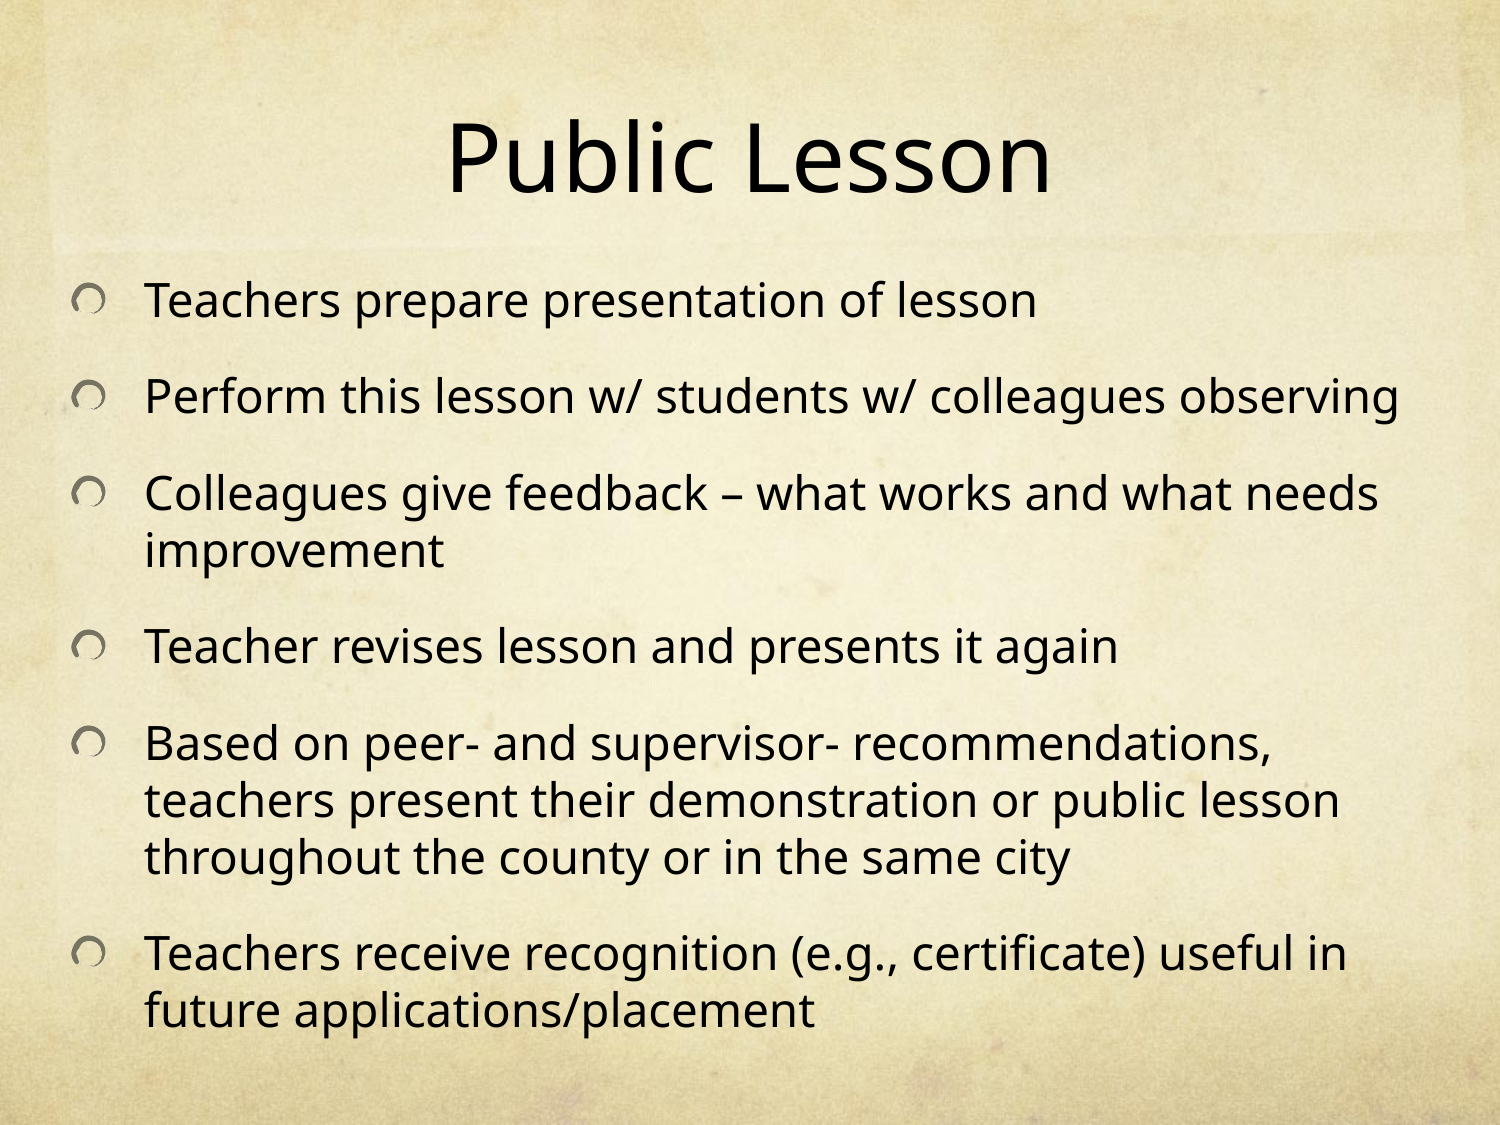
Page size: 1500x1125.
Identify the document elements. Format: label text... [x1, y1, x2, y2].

title Public Lesson [150, 82, 1350, 225]
list Teachers prepare presentation of lesson Perform this lesson w/ students w/ colleagues observing Colleagues give feedback – what works and what needs improvement Teacher revises lesson and presents it again Based on peer- and supervisor- recommendations, teachers present their demonstration or public lesson throughout the county or in the same city Teachers receive recognition (e.g., certificate) useful in future applications/placement [56, 262, 1425, 1072]
picture [0, 0, 1500, 1125]
